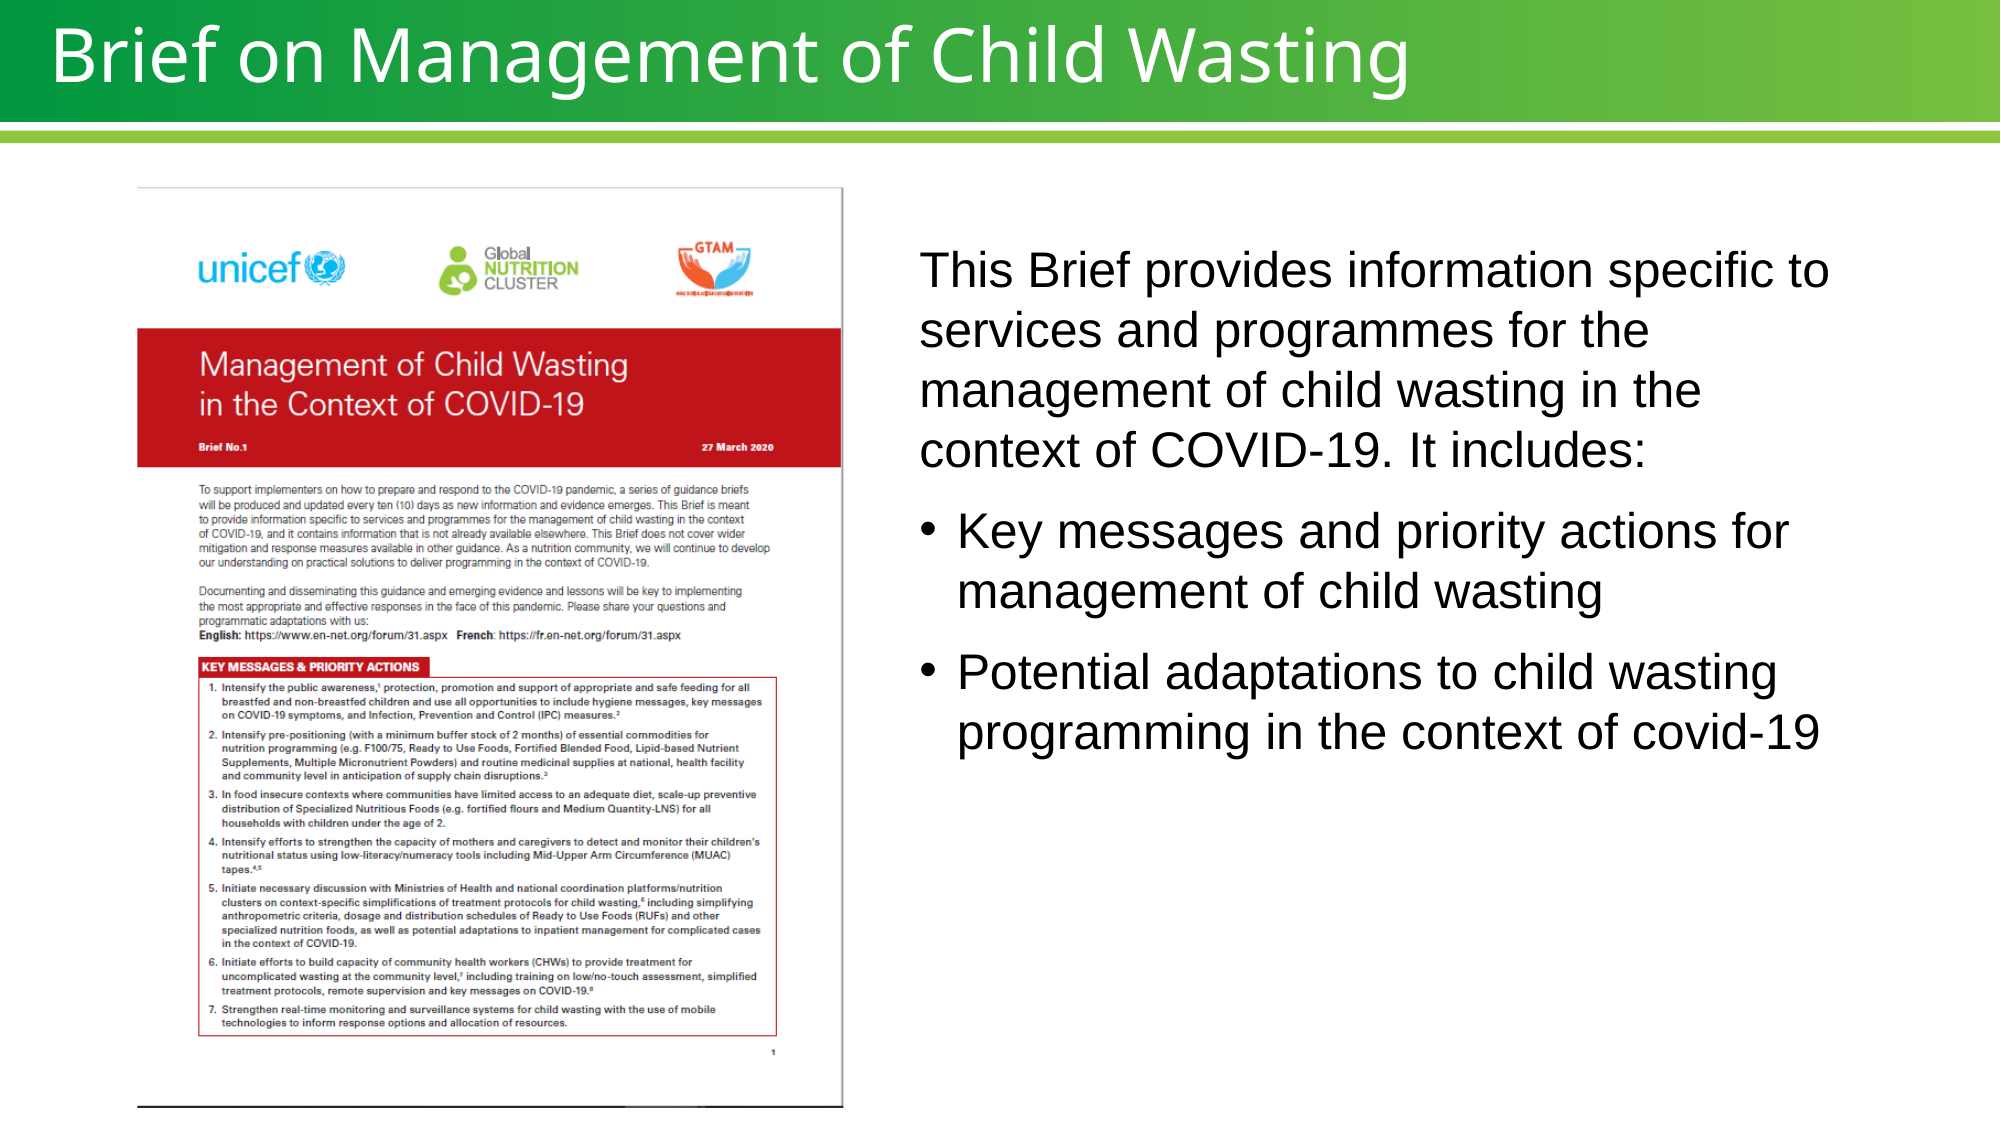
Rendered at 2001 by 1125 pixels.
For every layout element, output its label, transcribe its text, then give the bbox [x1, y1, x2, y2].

picture [137, 185, 844, 1109]
list This Brief provides information specific to services and programmes for the management of child wasting in the context of COVID-19. It includes: Key messages and priority actions for management of child wasting Potential adaptations to child wasting programming in the context of covid-19 [904, 230, 1863, 1014]
title Brief on Management of Child Wasting [34, 5, 1898, 112]
